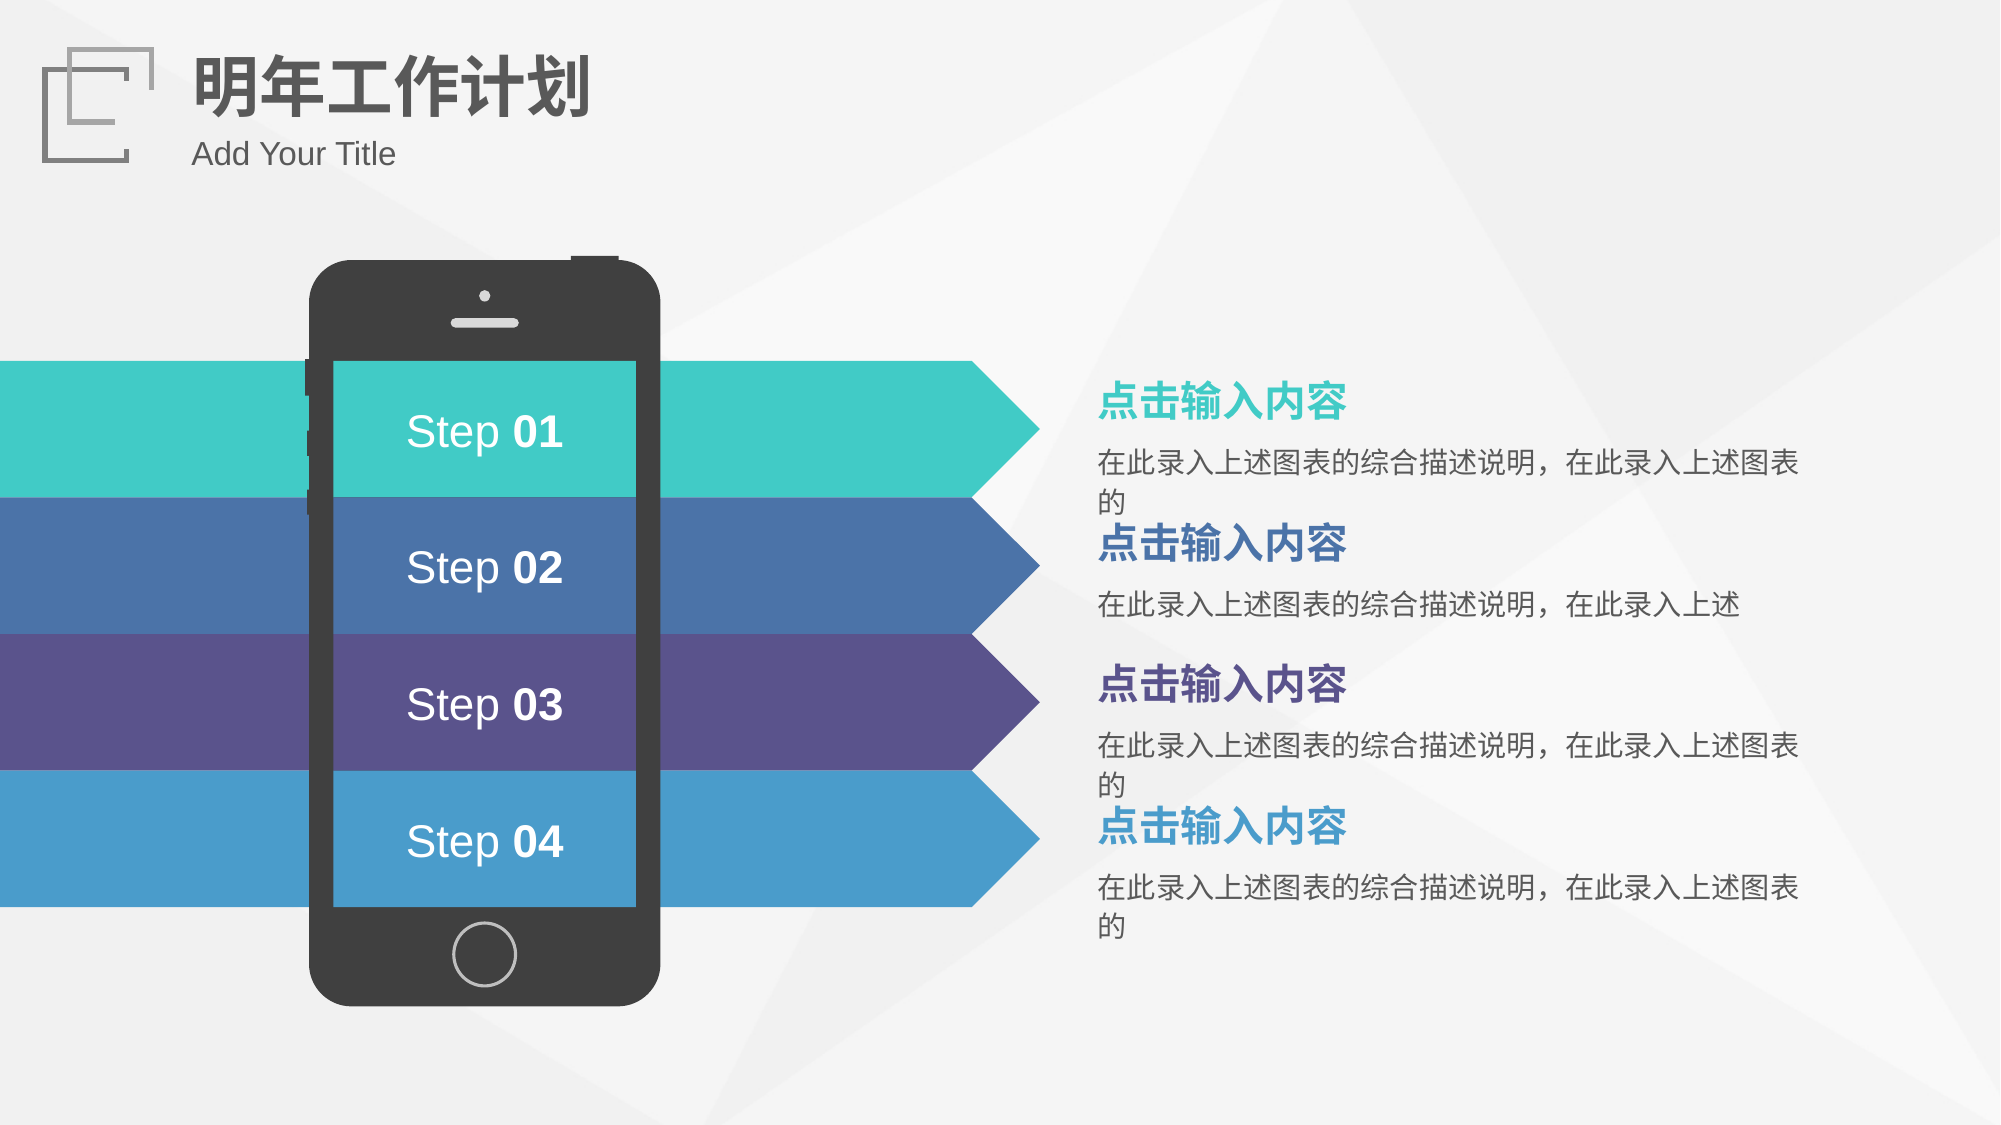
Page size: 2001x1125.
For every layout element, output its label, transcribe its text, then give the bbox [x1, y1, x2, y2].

text_box Add Your Title [176, 124, 555, 180]
text_box 点击输入内容 [1082, 650, 1514, 715]
text_box 在此录入上述图表的综合描述说明，在此录入上述图表的 [1082, 856, 1842, 952]
picture [0, 0, 2001, 1125]
text_box 点击输入内容 [1082, 509, 1514, 573]
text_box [0, 360, 305, 908]
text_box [305, 255, 661, 1007]
text_box 点击输入内容 [1082, 792, 1514, 856]
text_box [69, 48, 152, 123]
text_box 明年工作计划 [177, 36, 609, 132]
text_box 在此录入上述图表的综合描述说明，在此录入上述图表的 [1082, 715, 1842, 810]
text_box 在此录入上述图表的综合描述说明，在此录入上述图表的 [1082, 432, 1842, 528]
text_box 点击输入内容 [1082, 366, 1514, 432]
text_box 在此录入上述图表的综合描述说明，在此录入上述 [1082, 573, 1842, 629]
text_box [44, 68, 127, 162]
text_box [661, 360, 1040, 908]
